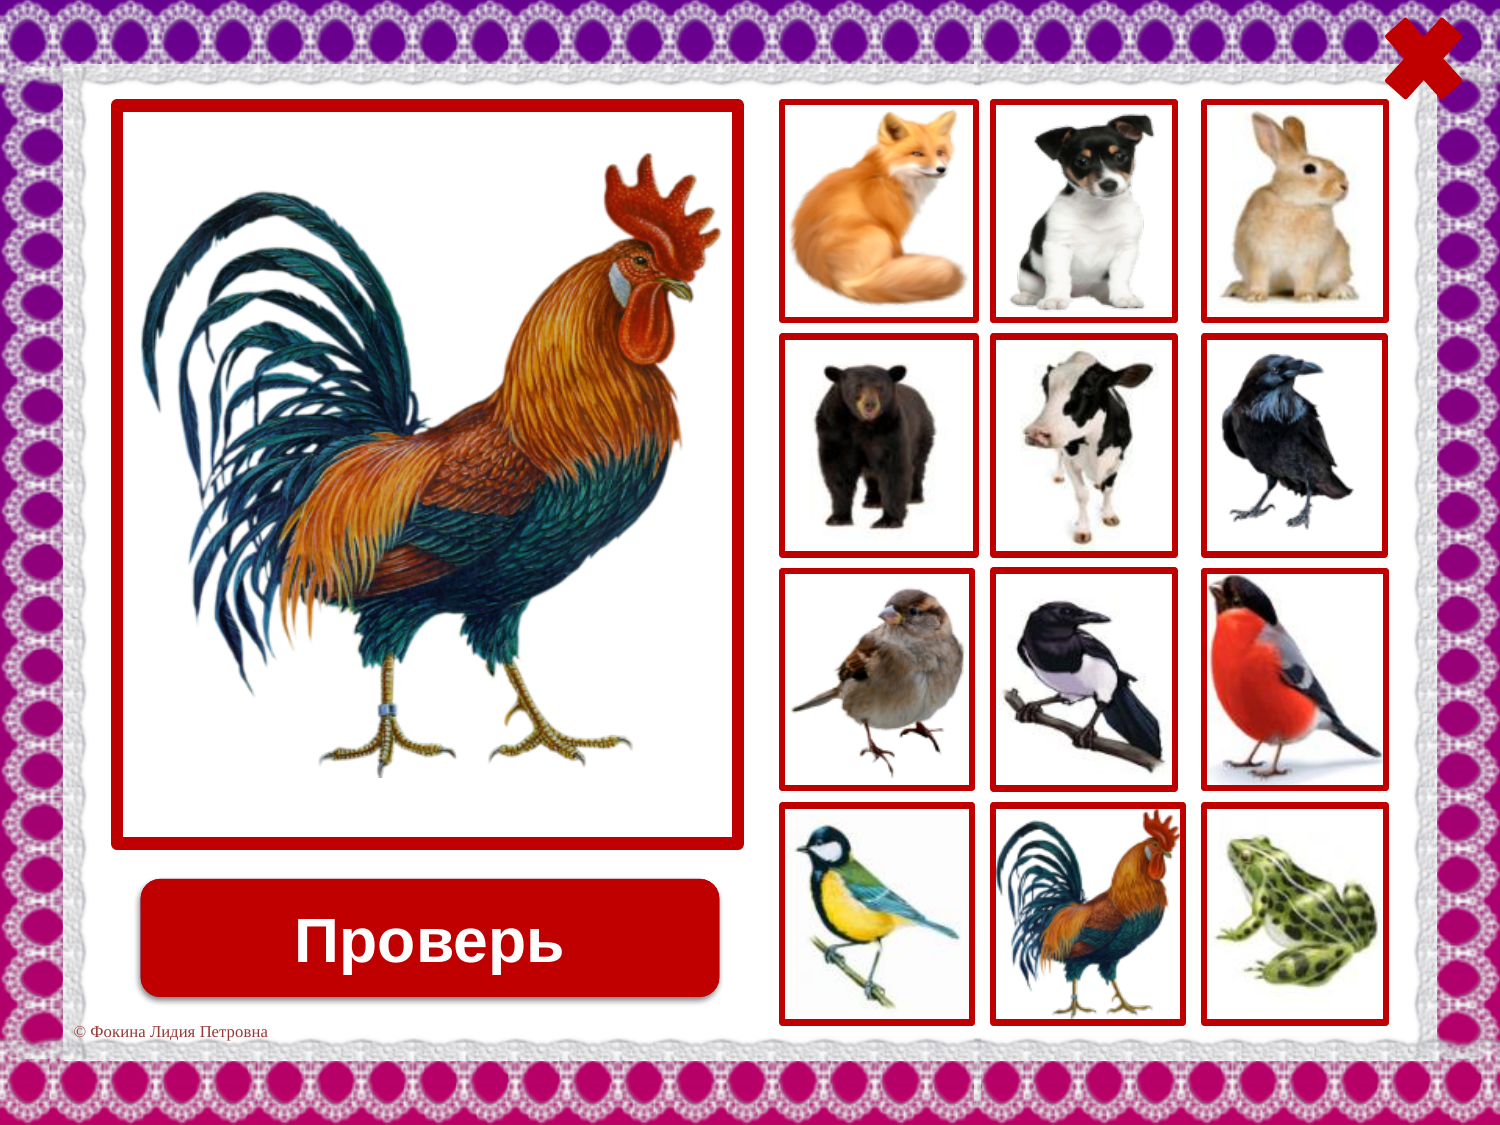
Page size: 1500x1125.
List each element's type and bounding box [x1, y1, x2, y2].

picture [0, 0, 1500, 1125]
picture [784, 808, 970, 1020]
text_box [140, 878, 720, 998]
picture [995, 808, 1181, 1020]
picture [784, 105, 973, 318]
picture [995, 573, 1173, 786]
picture [1206, 339, 1382, 552]
picture [1206, 105, 1384, 318]
picture [1, 67, 89, 1058]
picture [1206, 573, 1384, 786]
picture [995, 105, 1173, 318]
picture [995, 339, 1173, 552]
picture [784, 339, 973, 552]
picture [140, 152, 722, 778]
text_box [1384, 17, 1463, 100]
text_box [115, 103, 740, 846]
picture [1206, 808, 1384, 1020]
picture [784, 574, 970, 785]
